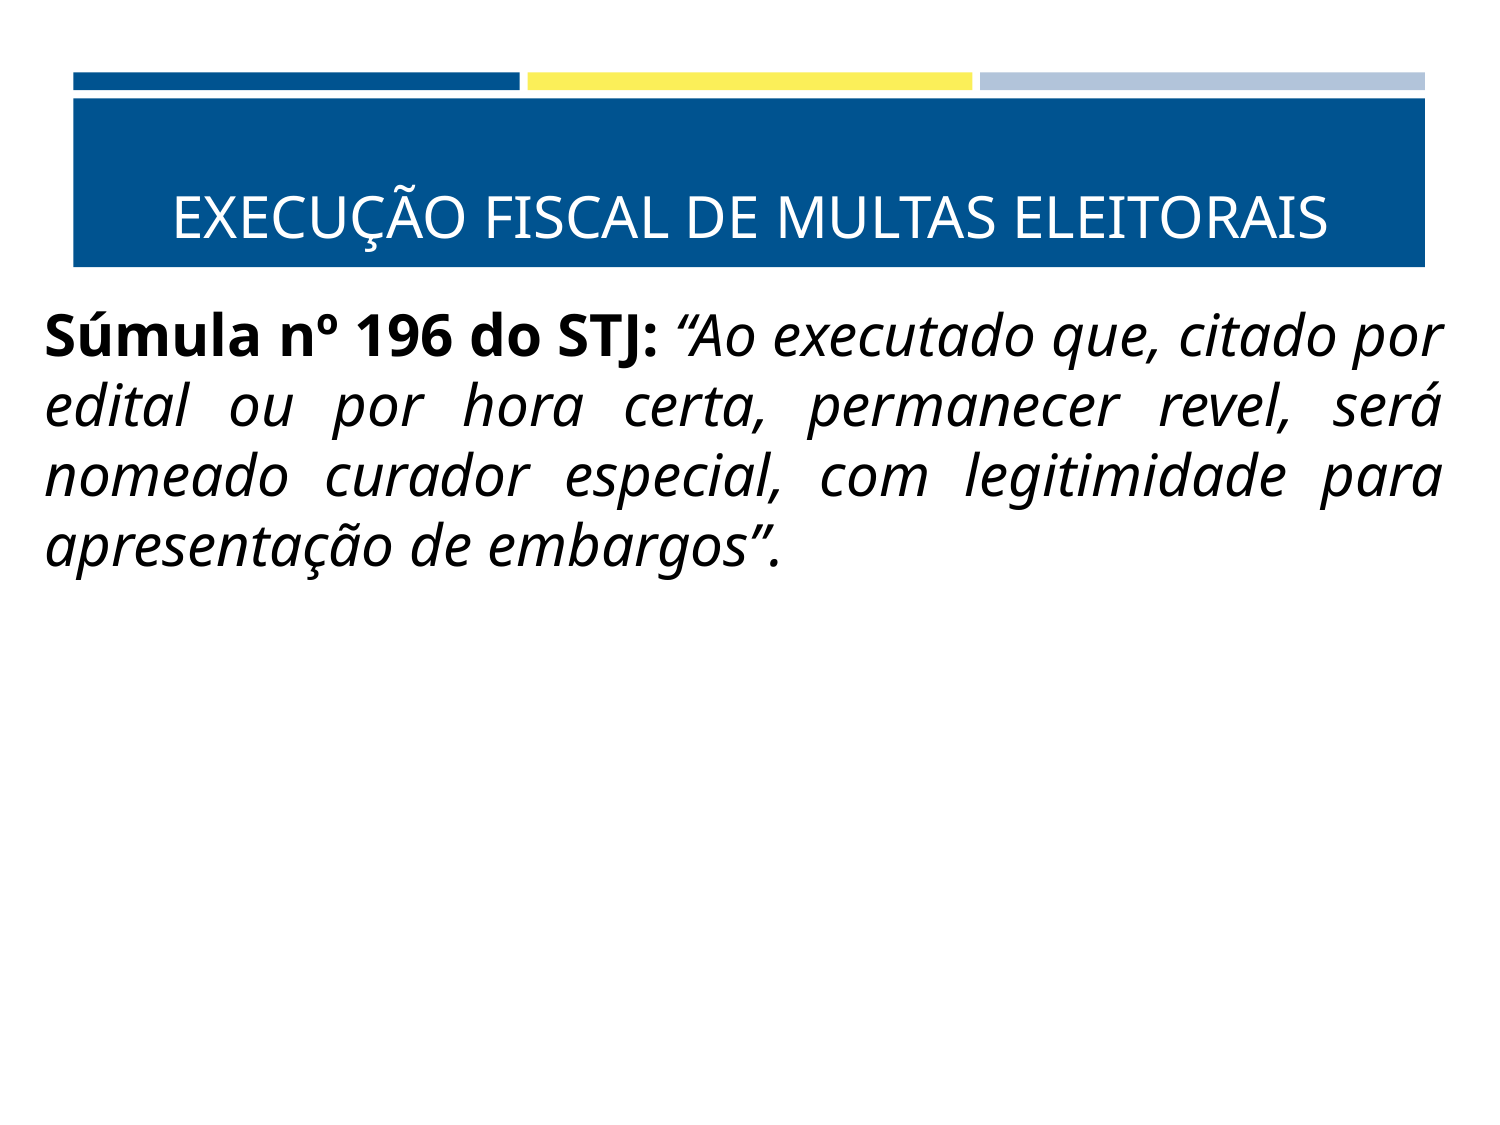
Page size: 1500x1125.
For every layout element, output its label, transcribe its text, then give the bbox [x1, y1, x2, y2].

list Súmula nº 196 do STJ: “Ao executado que, citado por edital ou por hora certa, permanecer revel, será nomeado curador especial, com legitimidade para apresentação de embargos”. [29, 290, 1459, 1094]
title EXECUÇÃO FISCAL DE MULTAS ELEITORAIS [95, 112, 1406, 259]
